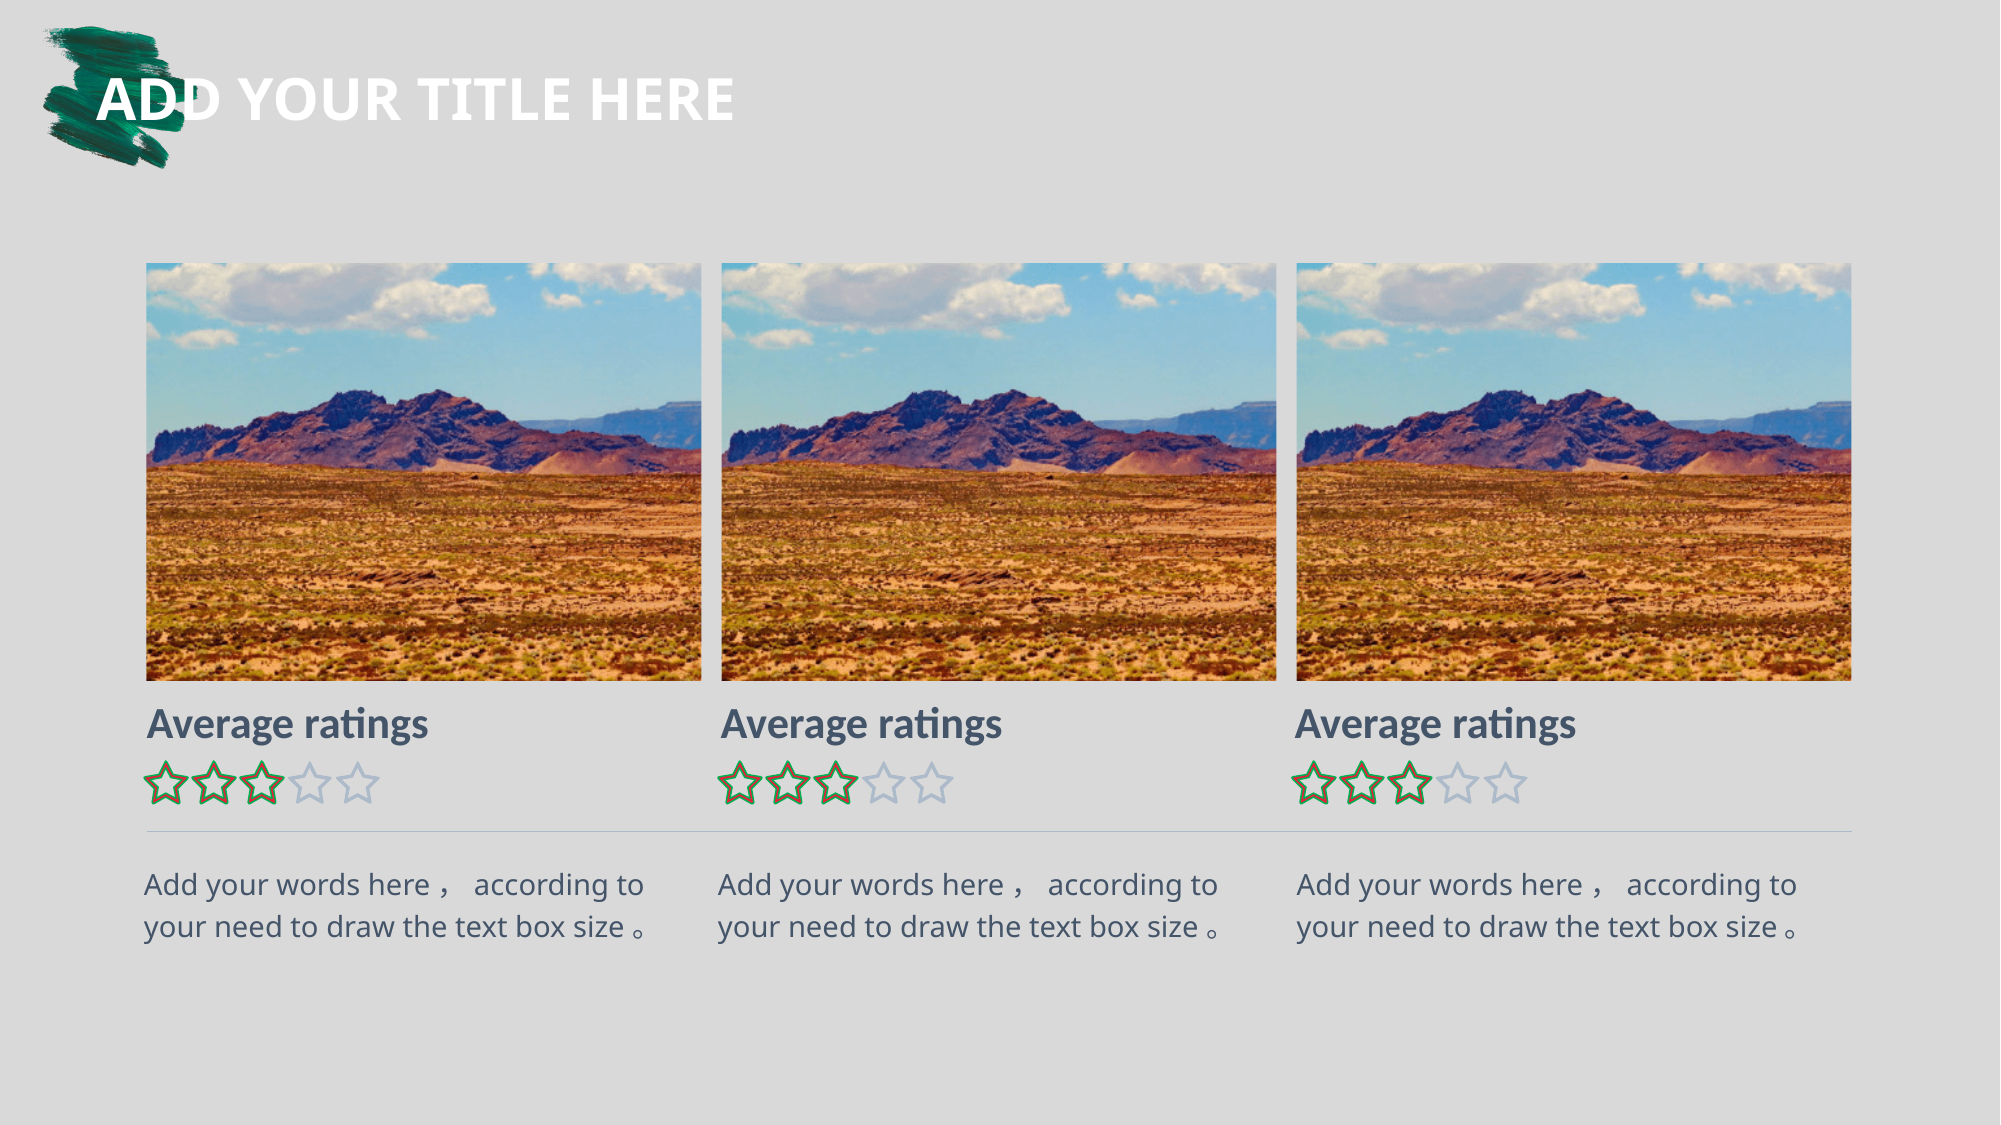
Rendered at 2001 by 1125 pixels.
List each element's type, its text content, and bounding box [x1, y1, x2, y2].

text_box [701, 263, 1277, 804]
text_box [127, 263, 701, 804]
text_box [144, 858, 1842, 944]
picture [42, 26, 199, 169]
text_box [1277, 263, 1852, 804]
text_box ADD YOUR TITLE HERE [199, 54, 793, 140]
